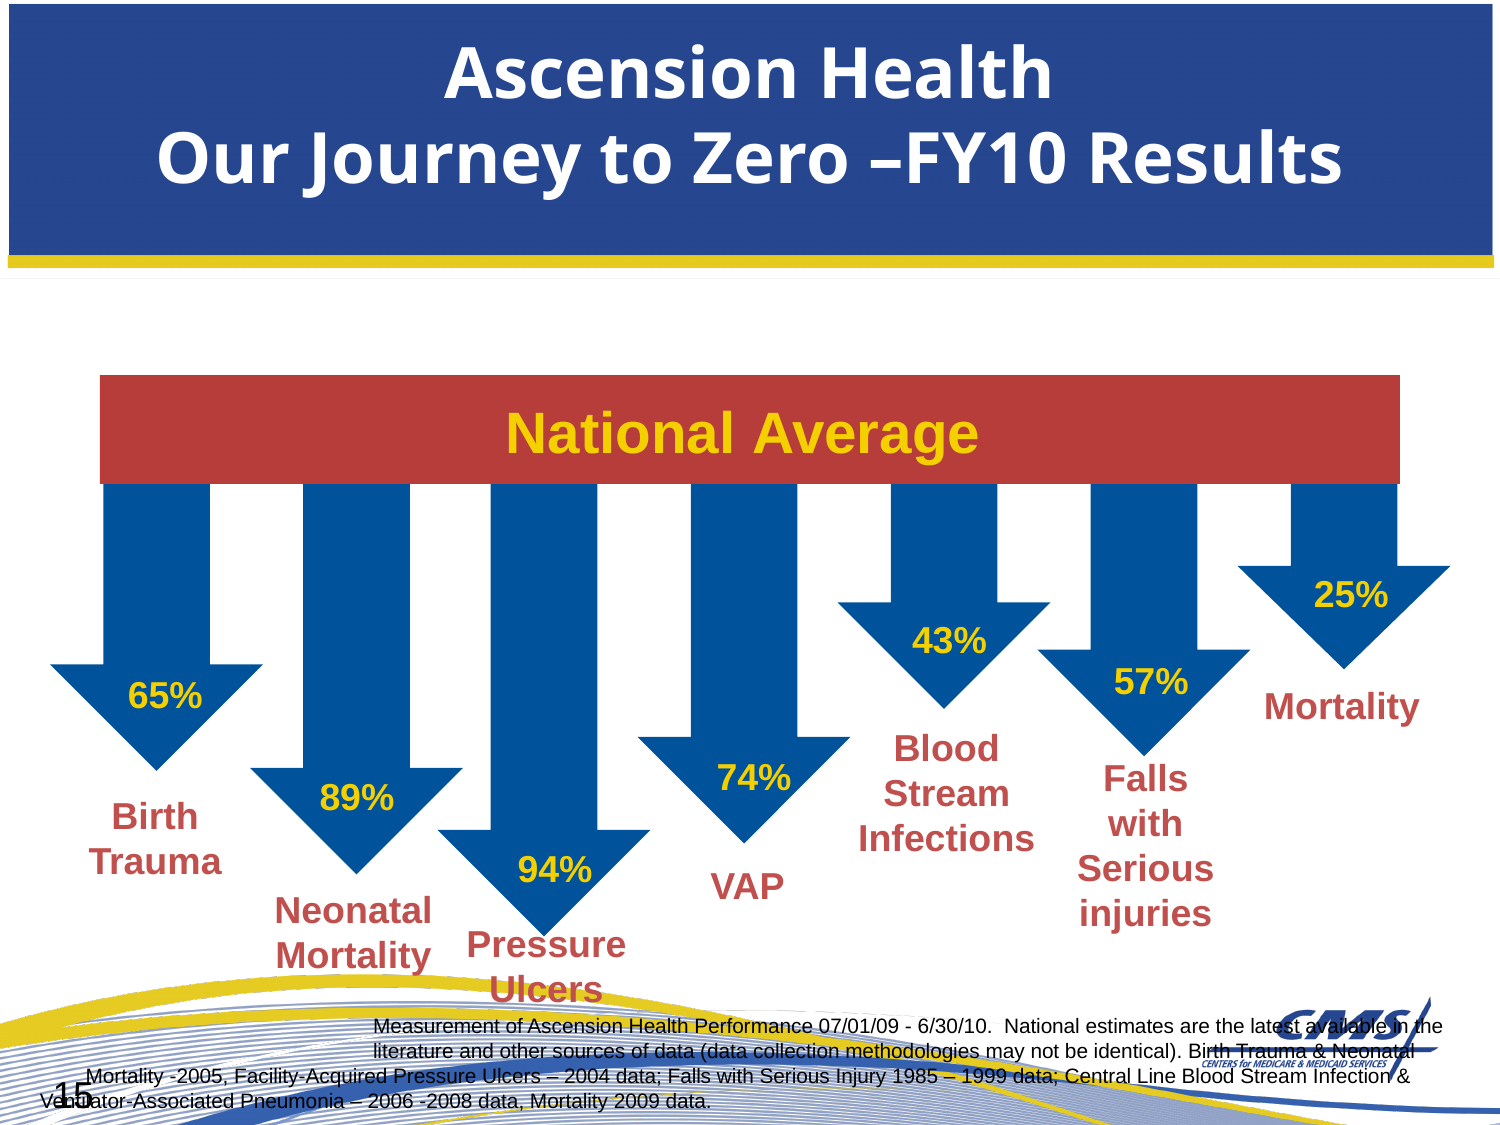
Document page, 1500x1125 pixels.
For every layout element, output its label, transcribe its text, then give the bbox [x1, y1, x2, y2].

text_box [24, 374, 1500, 1125]
picture [0, 0, 1500, 1125]
title Ascension Health Our Journey to Zero –FY10 Results [49, 0, 1451, 226]
